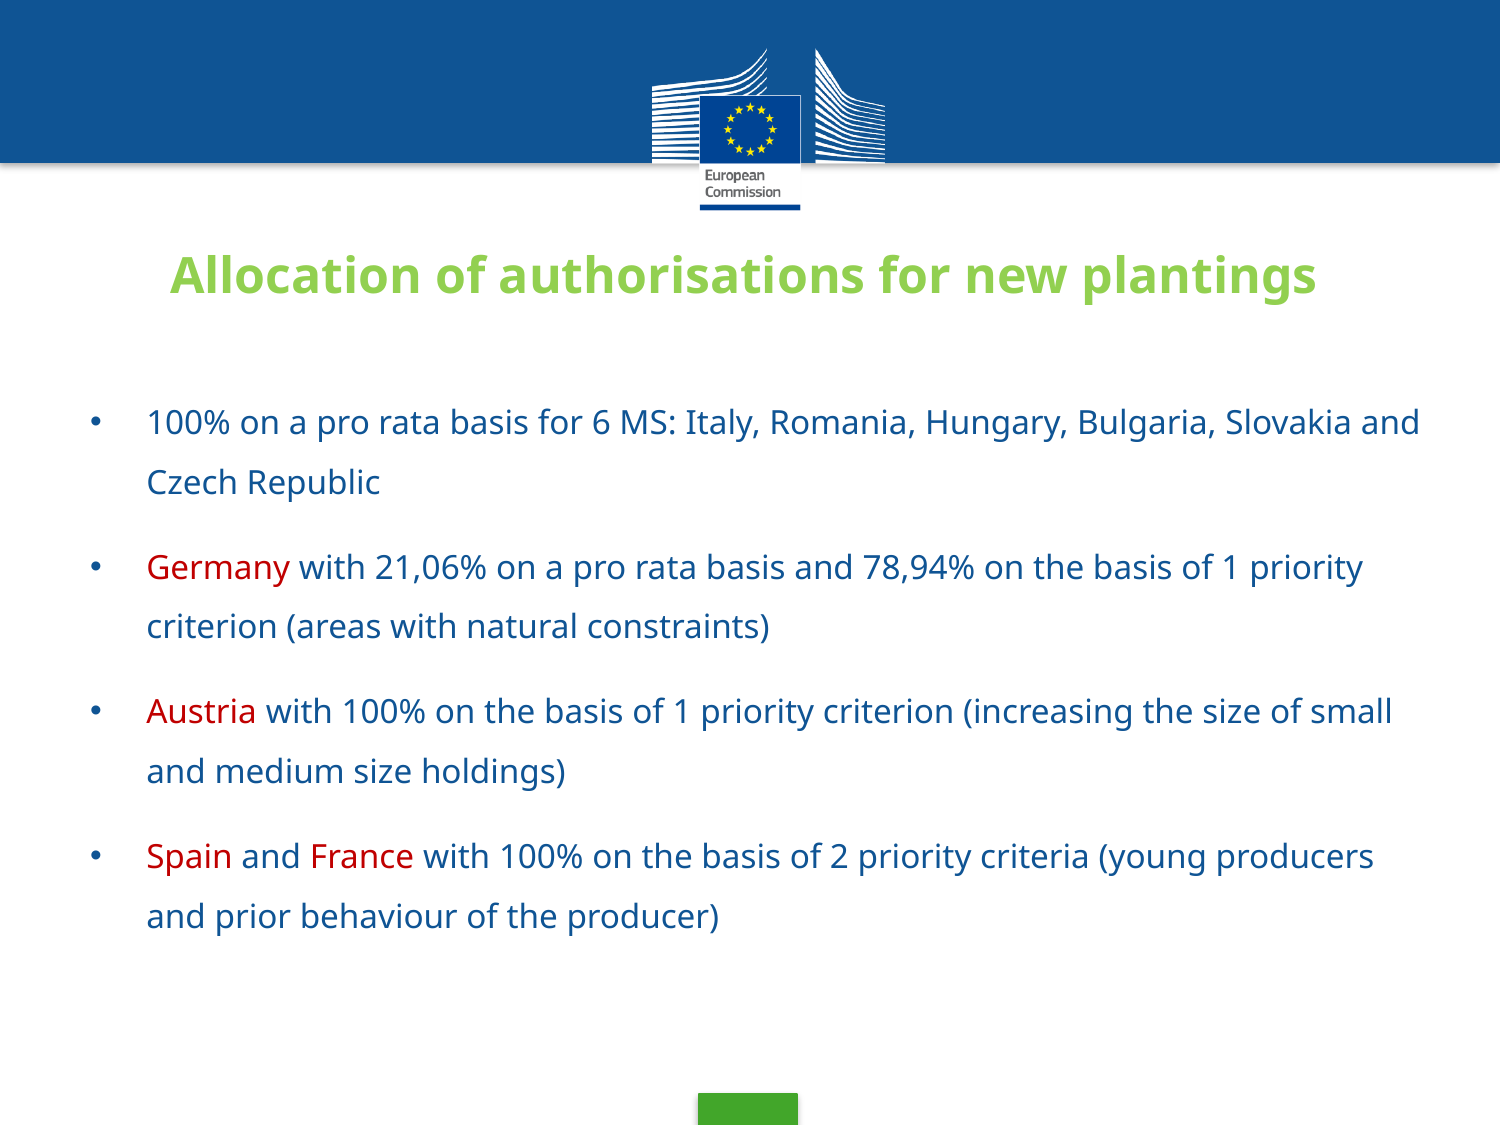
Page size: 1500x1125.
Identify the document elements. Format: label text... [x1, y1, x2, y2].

picture [652, 48, 885, 195]
list 100% on a pro rata basis for 6 MS: Italy, Romania, Hungary, Bulgaria, Slovakia and Czech Republic Germany with 21,06% on a pro rata basis and 78,94% on the basis of 1 priority criterion (areas with natural constraints) Austria with 100% on the basis of 1 priority criterion (increasing the size of small and medium size holdings) Spain and France with 100% on the basis of 2 priority criteria (young producers and prior behaviour of the producer) [74, 373, 1459, 1048]
title Allocation of authorisations for new plantings [29, 195, 1459, 351]
